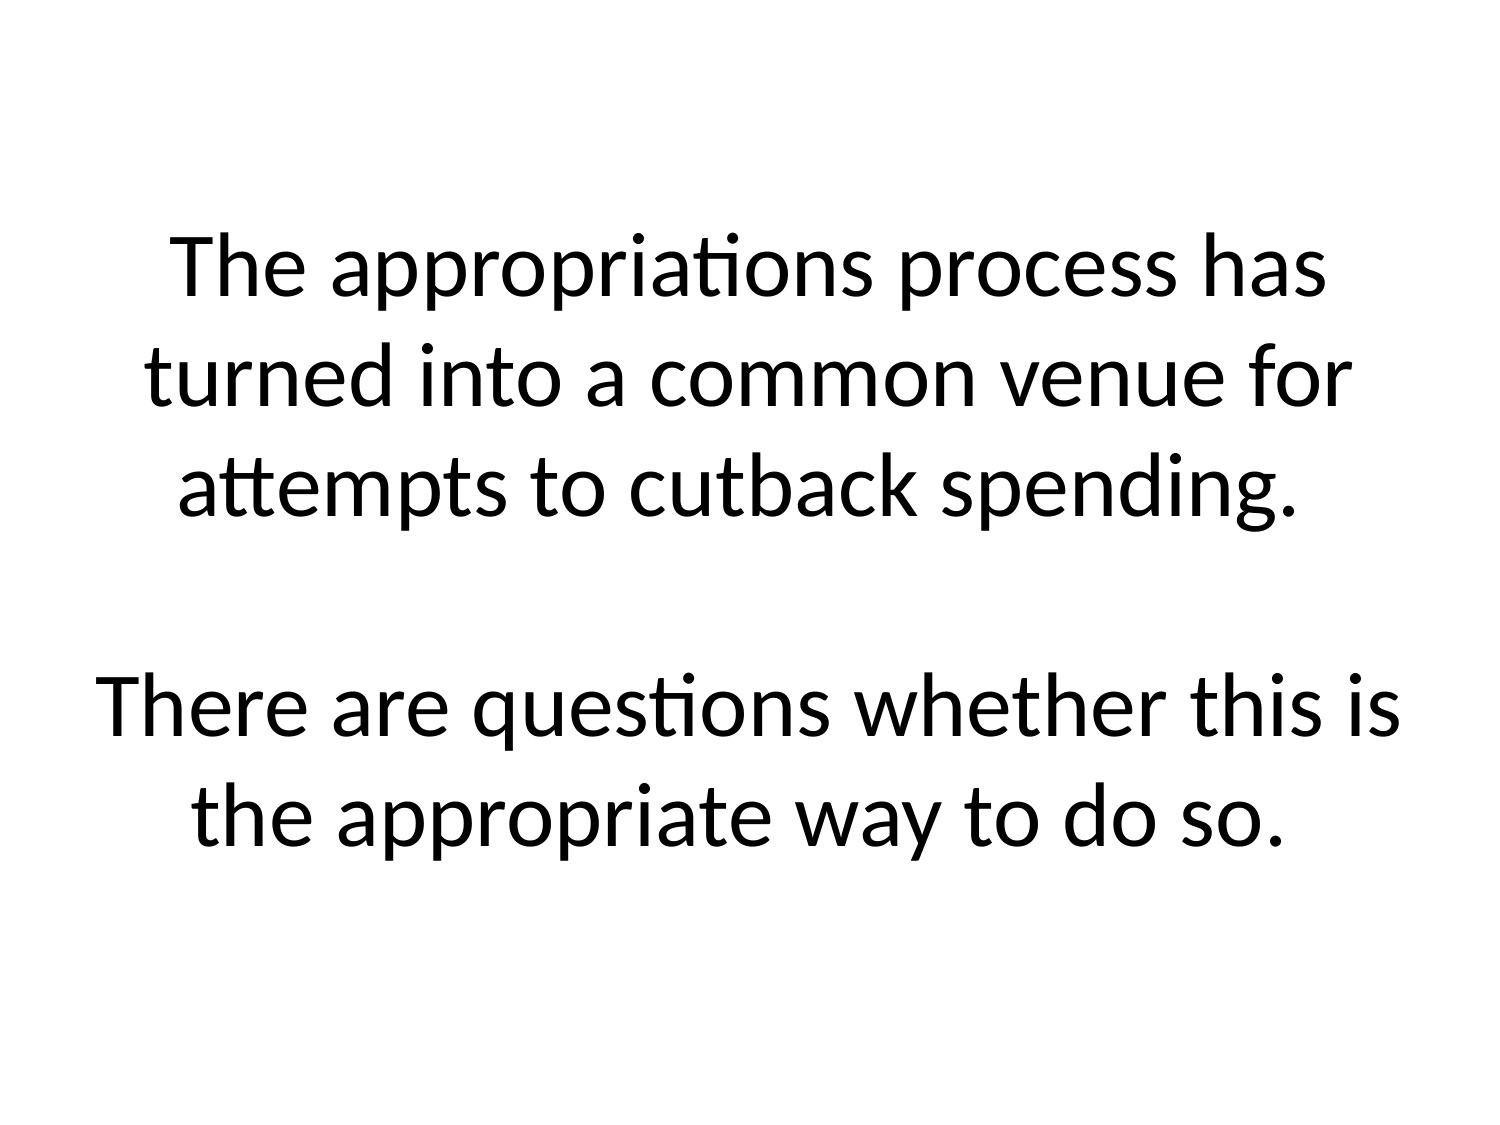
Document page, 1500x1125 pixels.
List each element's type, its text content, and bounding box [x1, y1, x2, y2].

title The appropriations process has turned into a common venue for attempts to cutback spending. There are questions whether this is the appropriate way to do so. [74, 44, 1426, 1026]
